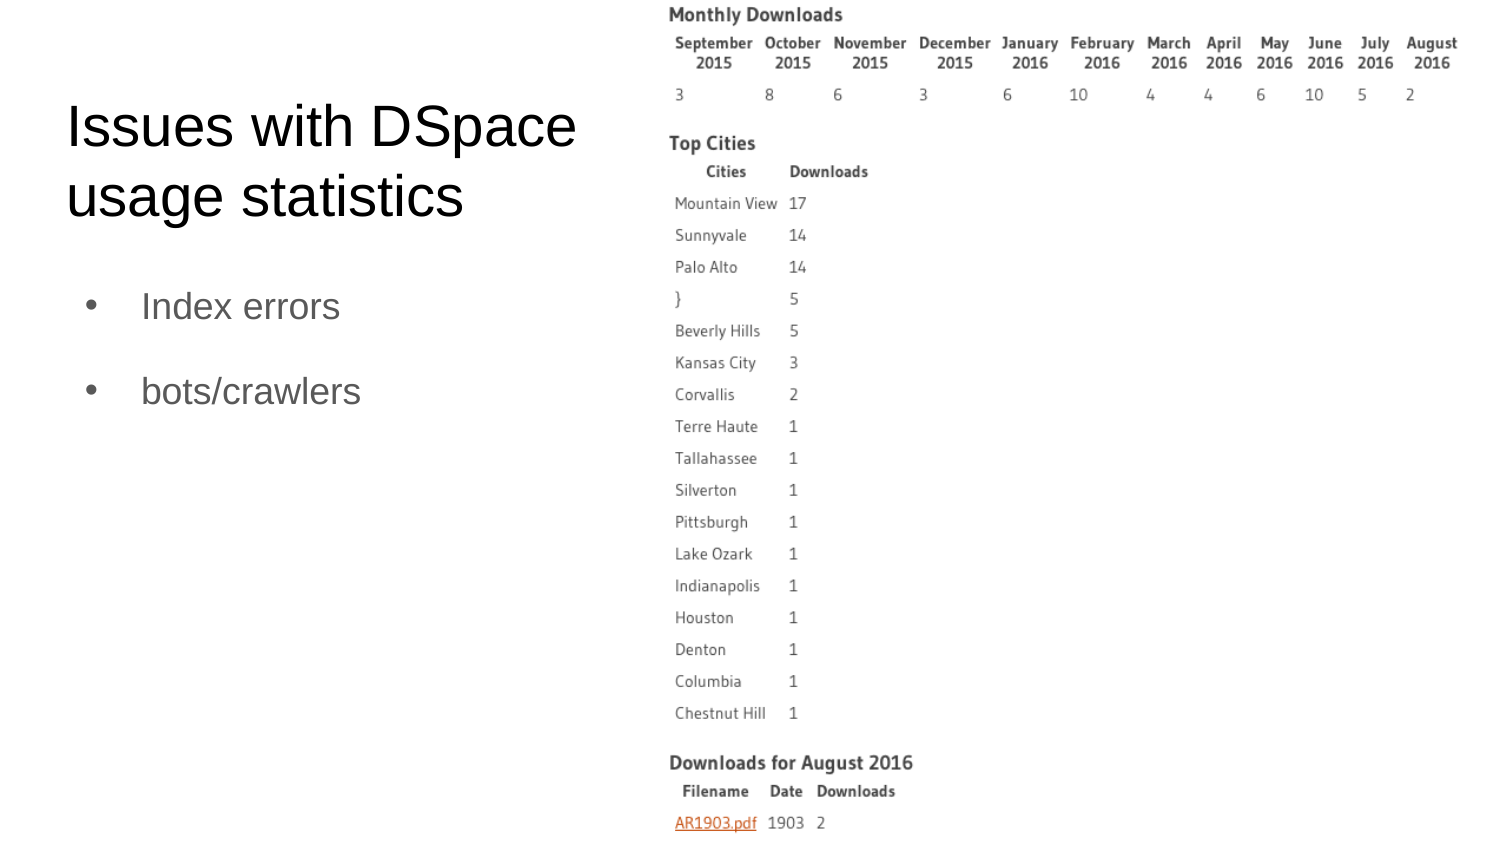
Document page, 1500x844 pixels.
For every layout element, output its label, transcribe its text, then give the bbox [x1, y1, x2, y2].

title Issues with DSpace usage statistics [51, 72, 635, 238]
picture [640, 0, 1487, 844]
list Index errors bots/crawlers [51, 260, 586, 827]
